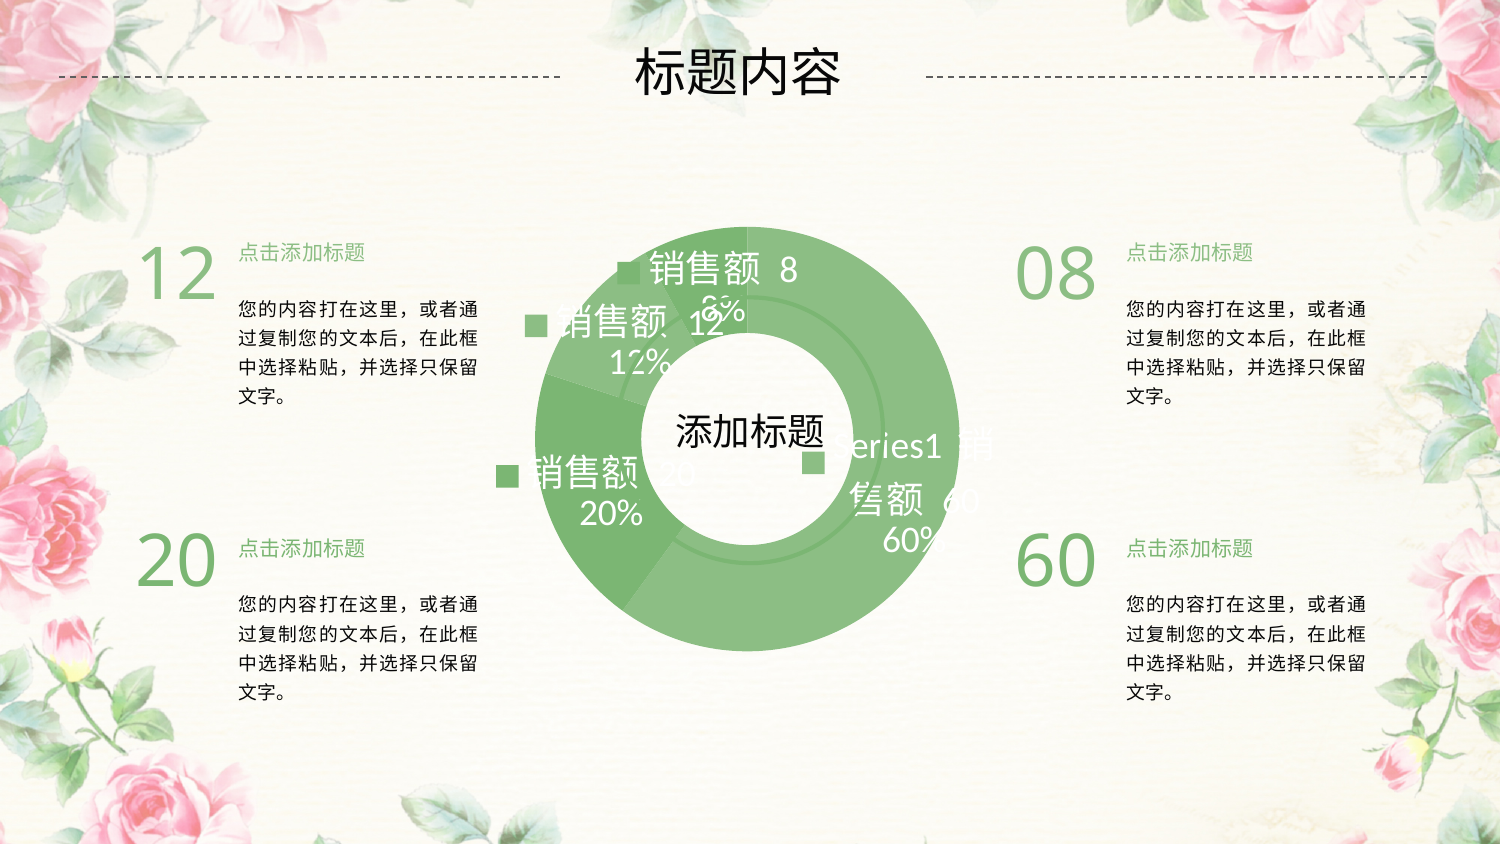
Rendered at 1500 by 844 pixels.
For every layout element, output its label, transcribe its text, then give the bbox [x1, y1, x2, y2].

text_box 您的内容打在这里，或者通过复制您的文本后，在此框中选择粘贴，并选择只保留文字。 [223, 578, 493, 711]
text_box 标题内容 [608, 32, 868, 110]
text_box 08 [1012, 219, 1113, 322]
text_box 您的内容打在这里，或者通过复制您的文本后，在此框中选择粘贴，并选择只保留文字。 [223, 283, 487, 416]
text_box 点击添加标题 [1111, 522, 1330, 561]
text_box 点击添加标题 [223, 226, 442, 265]
text_box 点击添加标题 [1111, 226, 1330, 265]
chart [492, 173, 1008, 687]
text_box 点击添加标题 [223, 522, 442, 561]
text_box 您的内容打在这里，或者通过复制您的文本后，在此框中选择粘贴，并选择只保留文字。 [1111, 578, 1381, 711]
text_box 您的内容打在这里，或者通过复制您的文本后，在此框中选择粘贴，并选择只保留文字。 [1111, 283, 1381, 416]
picture [0, 0, 1500, 844]
text_box 20 [120, 506, 234, 609]
text_box 12 [120, 219, 234, 322]
text_box 60 [1012, 506, 1113, 609]
